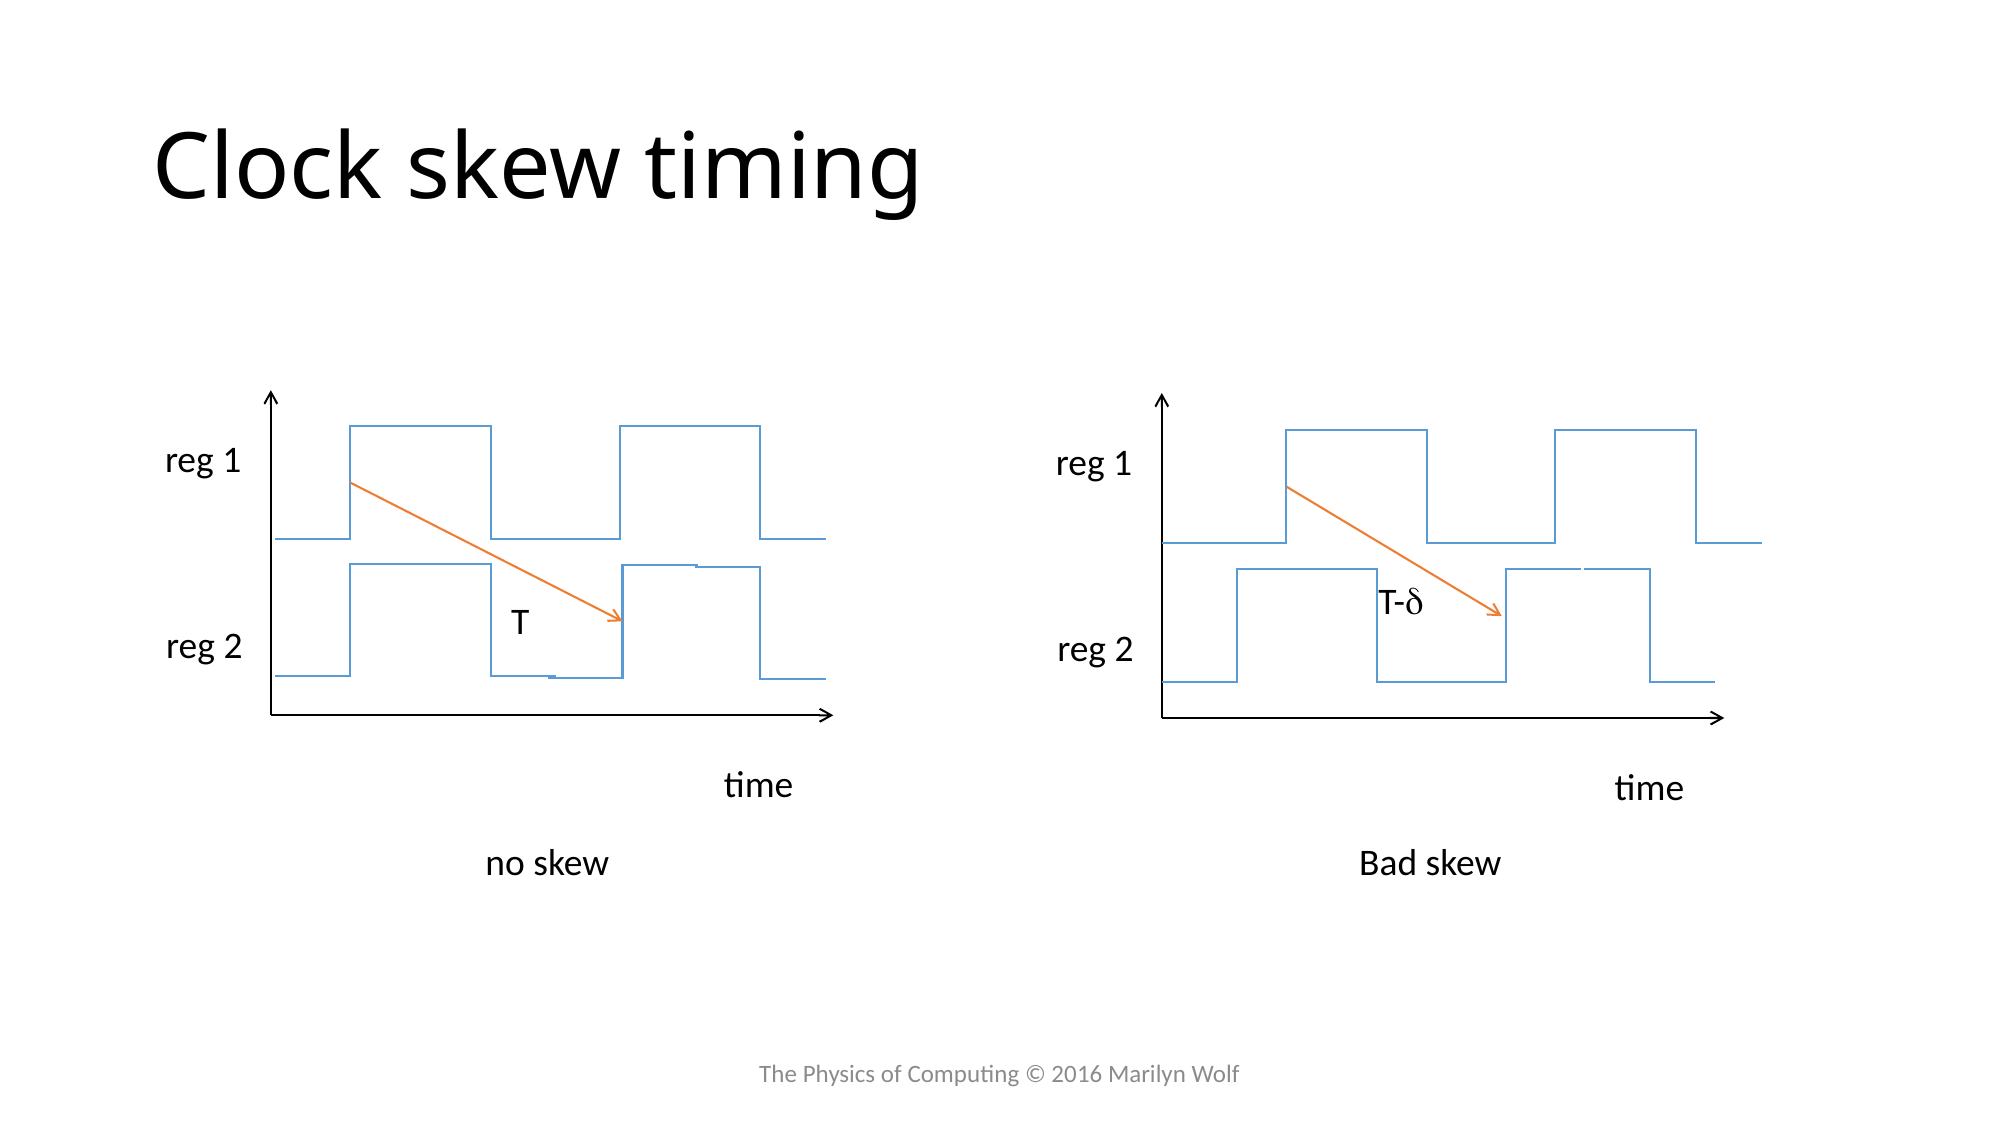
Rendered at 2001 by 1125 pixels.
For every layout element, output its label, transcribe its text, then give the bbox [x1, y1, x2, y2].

text_box no skew [470, 831, 625, 891]
text_box reg 1 [150, 427, 257, 488]
text_box reg 2 [1042, 616, 1149, 676]
text_box time [1599, 755, 1700, 816]
footer The Physics of Computing © 2016 Marilyn Wolf [662, 1042, 1338, 1103]
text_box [1161, 430, 1762, 682]
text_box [275, 426, 826, 680]
text_box reg 1 [1041, 430, 1148, 491]
text_box time [708, 753, 809, 813]
text_box Bad skew [1344, 831, 1517, 891]
title Clock skew timing [137, 59, 1863, 278]
text_box reg 2 [151, 613, 258, 673]
